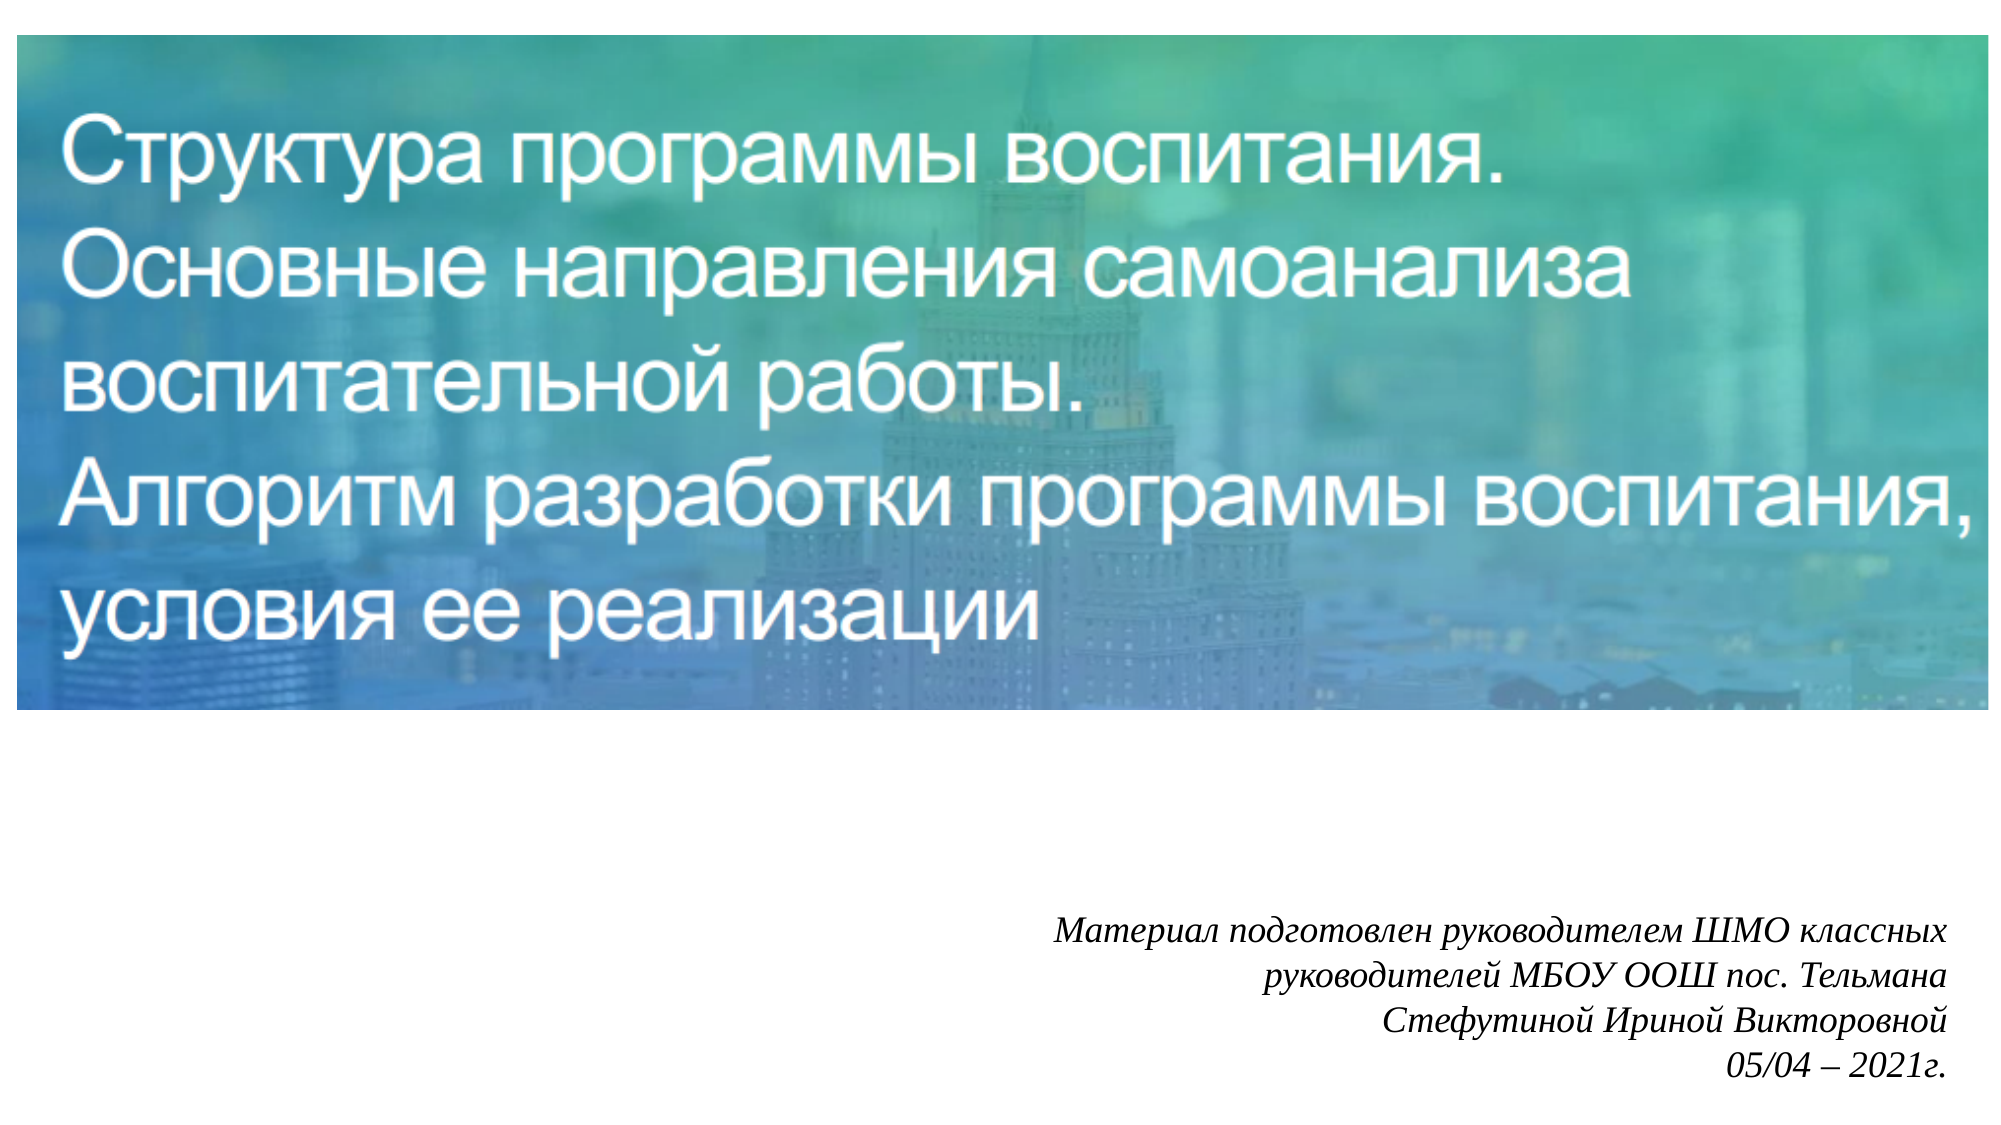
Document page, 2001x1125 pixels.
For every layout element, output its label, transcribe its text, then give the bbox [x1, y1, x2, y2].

text_box Материал подготовлен руководителем ШМО классных руководителей МБОУ ООШ пос. Тельмана Стефутиной Ириной Викторовной 05/04 – 2021г. [980, 897, 1963, 1093]
picture [17, 35, 1989, 710]
